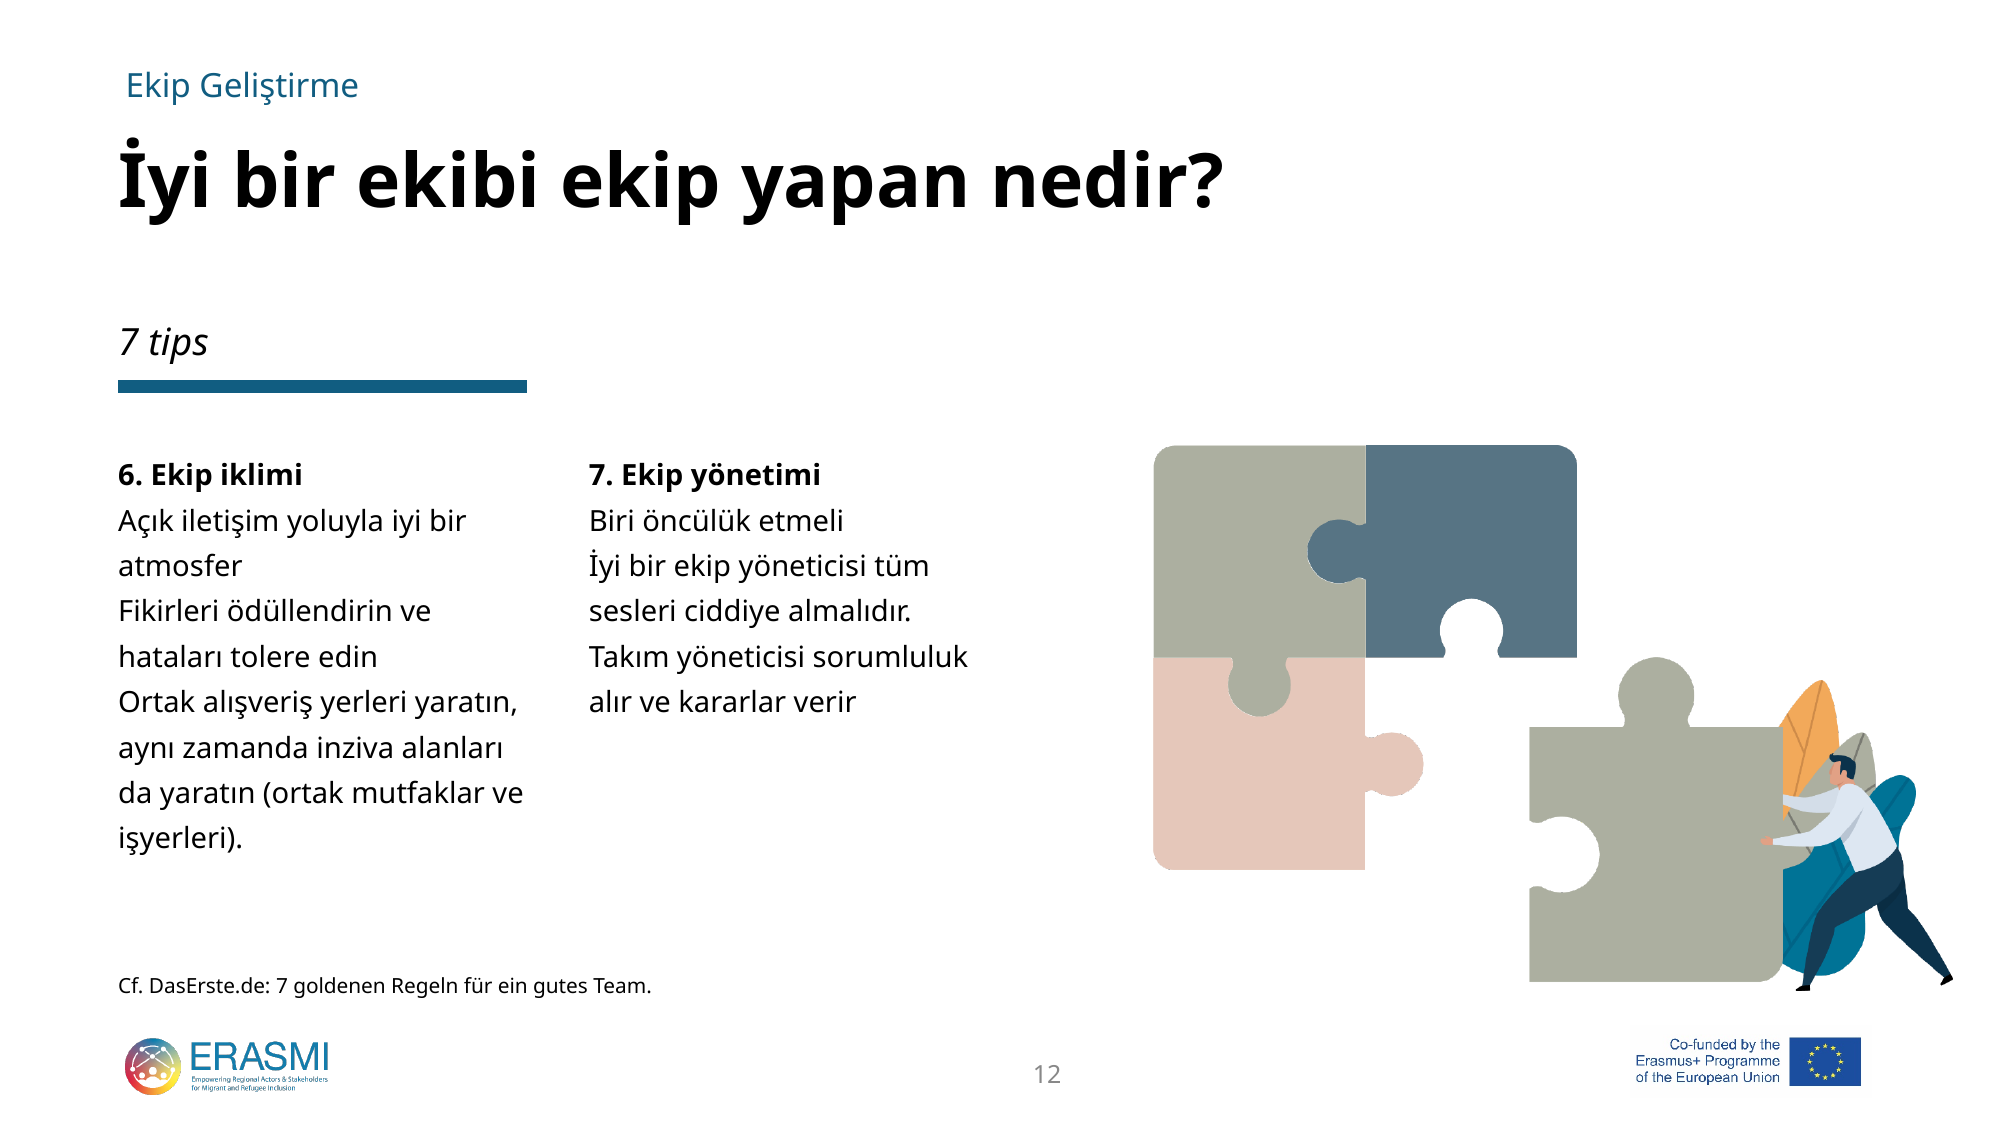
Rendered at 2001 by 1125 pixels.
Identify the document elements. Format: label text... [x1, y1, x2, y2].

title İyi bir ekibi ekip yapan nedir? [117, 138, 1472, 297]
list 6. Ekip iklimi Açık iletişim yoluyla iyi bir atmosfer Fikirleri ödüllendirin ve hataları tolere edin Ortak alışveriş yerleri yaratın, aynı zamanda inziva alanları da yaratın (ortak mutfaklar ve işyerleri). 7. Ekip yönetimi Biri öncülük etmeli İyi bir ekip yöneticisi tüm sesleri ciddiye almalıdır. Takım yöneticisi sorumluluk alır ve kararlar verir [117, 445, 1472, 965]
picture [118, 1035, 332, 1098]
picture [1630, 1025, 1872, 1098]
picture [1152, 445, 1954, 991]
text_box Cf. DasErste.de: 7 goldenen Regeln für ein gutes Team. [118, 964, 1472, 1011]
list 7 tips [117, 304, 528, 364]
text_box [117, 188, 1299, 262]
